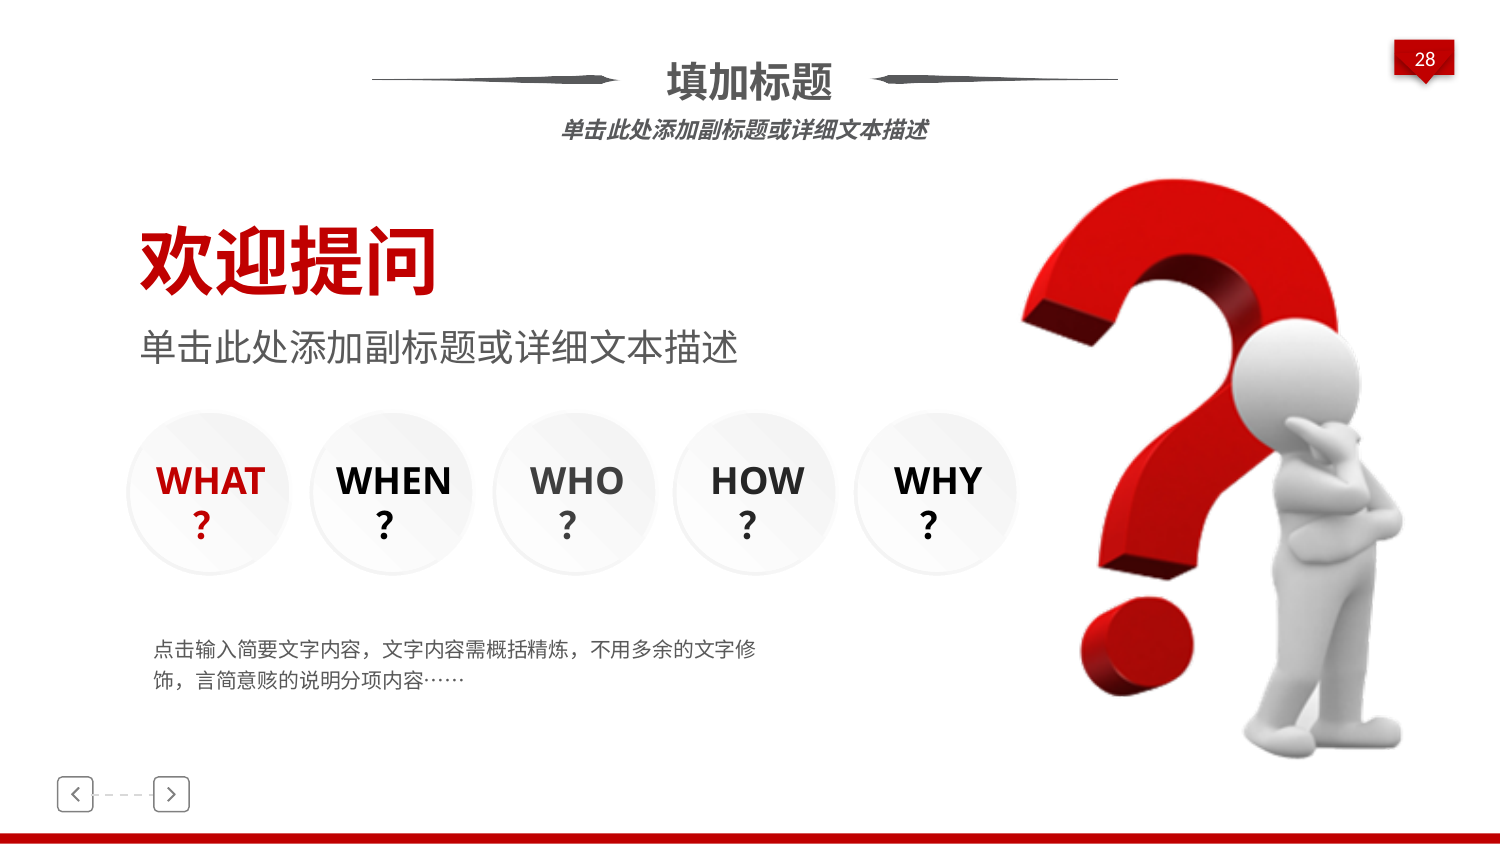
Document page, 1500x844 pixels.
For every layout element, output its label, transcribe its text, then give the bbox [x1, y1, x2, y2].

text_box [669, 409, 845, 576]
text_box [306, 409, 482, 576]
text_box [123, 409, 299, 576]
picture [867, 74, 1119, 84]
text_box 点击输入简要文字内容，文字内容需概括精炼，不用多余的文字修饰，言简意赅的说明分项内容…… [153, 630, 756, 693]
picture [993, 172, 1424, 765]
picture [371, 74, 623, 84]
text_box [489, 409, 665, 576]
text_box 单击此处添加副标题或详细文本描述 [545, 108, 943, 151]
text_box 欢迎提问 [127, 209, 613, 311]
text_box 单击此处添加副标题或详细文本描述 [127, 318, 988, 375]
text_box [851, 409, 988, 576]
text_box 填加标题 [584, 55, 916, 106]
